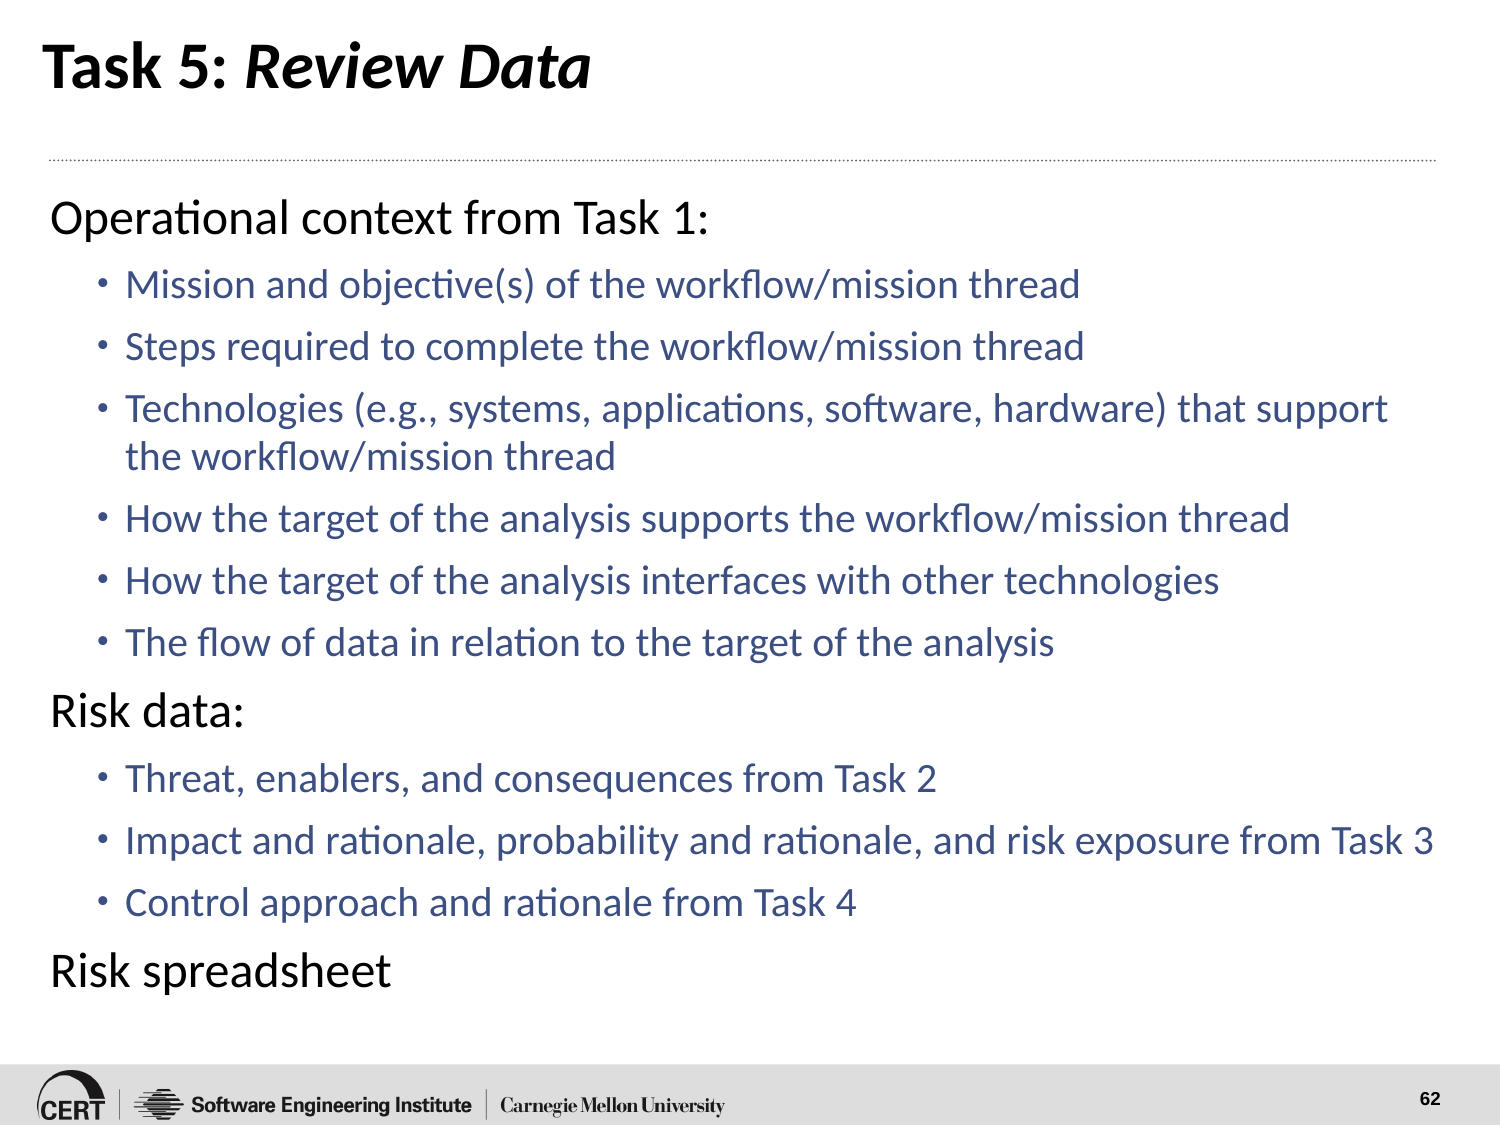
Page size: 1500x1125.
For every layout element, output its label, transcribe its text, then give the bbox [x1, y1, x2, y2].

title Task 5: Review Data [42, 37, 1434, 155]
picture [37, 1069, 725, 1122]
list Operational context from Task 1: Mission and objective(s) of the workflow/mission thread Steps required to complete the workflow/mission thread Technologies (e.g., systems, applications, software, hardware) that support the workflow/mission thread How the target of the analysis supports the workflow/mission thread How the target of the analysis interfaces with other technologies The flow of data in relation to the target of the analysis Risk data: Threat, enablers, and consequences from Task 2 Impact and rationale, probability and rationale, and risk exposure from Task 3 Control approach and rationale from Task 4 Risk spreadsheet [49, 187, 1438, 1001]
